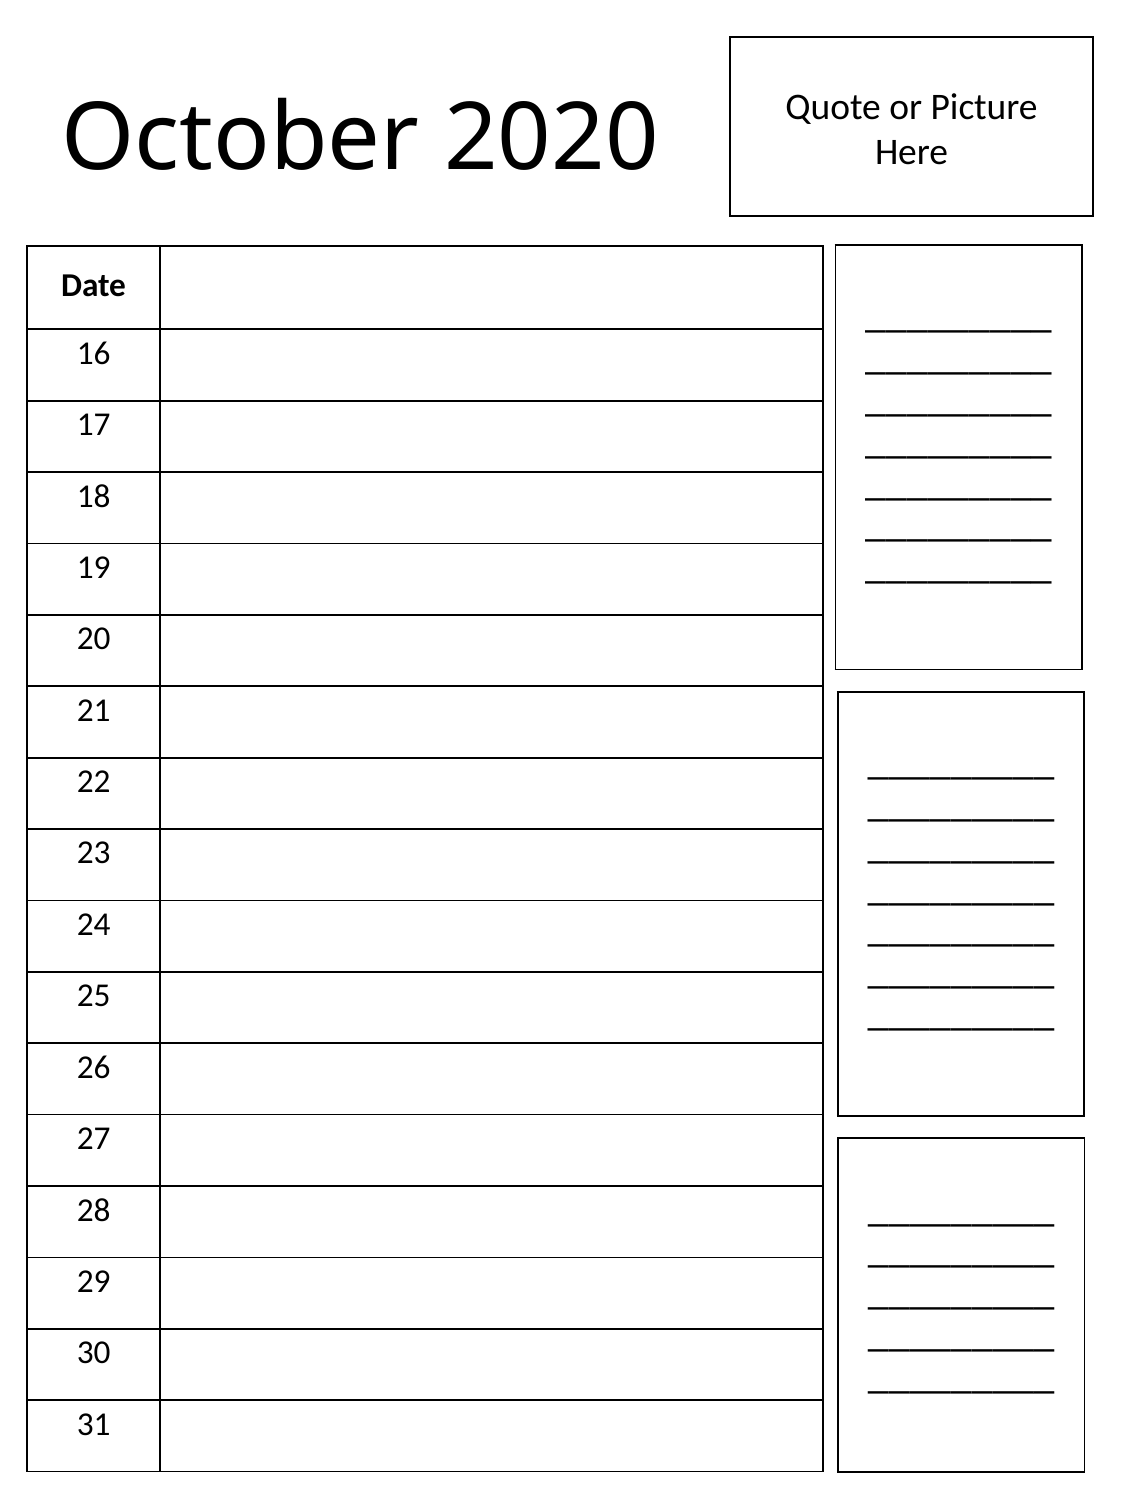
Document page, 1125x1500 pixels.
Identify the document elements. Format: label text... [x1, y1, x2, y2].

table_cell 18 [28, 473, 159, 543]
table_cell [161, 1115, 822, 1185]
table_cell 22 [28, 759, 159, 828]
table_cell 21 [28, 687, 159, 757]
table_cell 20 [28, 616, 159, 685]
table_cell [161, 616, 822, 685]
table_cell [161, 687, 822, 757]
table_cell 25 [28, 973, 159, 1042]
table_cell [161, 973, 822, 1042]
table_cell 29 [28, 1258, 159, 1328]
title October 2020 [46, 56, 729, 197]
table_cell [161, 1258, 822, 1328]
table_cell [161, 1187, 822, 1257]
table_cell 27 [28, 1115, 159, 1185]
table_cell 17 [28, 402, 159, 471]
table_cell 24 [28, 901, 159, 971]
table_cell 31 [28, 1401, 159, 1471]
table_cell [161, 330, 822, 400]
text_box Quote or Picture Here [729, 36, 1094, 217]
table_header [161, 247, 822, 328]
table_header _____________________________________________ [839, 1139, 1084, 1471]
table_cell [161, 759, 822, 828]
table_cell [161, 402, 822, 471]
table_header Date [28, 247, 159, 328]
table_cell [161, 901, 822, 971]
table_header _______________________________________________________________ [839, 693, 1083, 1115]
table_cell 16 [28, 330, 159, 400]
table_cell [161, 1401, 822, 1471]
table_cell [161, 544, 822, 614]
table_cell [161, 1044, 822, 1114]
table_cell 19 [28, 544, 159, 614]
table_cell 30 [28, 1330, 159, 1399]
table_cell 26 [28, 1044, 159, 1114]
table_cell 28 [28, 1187, 159, 1257]
table_header _______________________________________________________________ [836, 246, 1081, 669]
table_cell 23 [28, 830, 159, 900]
table_cell [161, 473, 822, 543]
table_cell [161, 1330, 822, 1399]
table_cell [161, 830, 822, 900]
